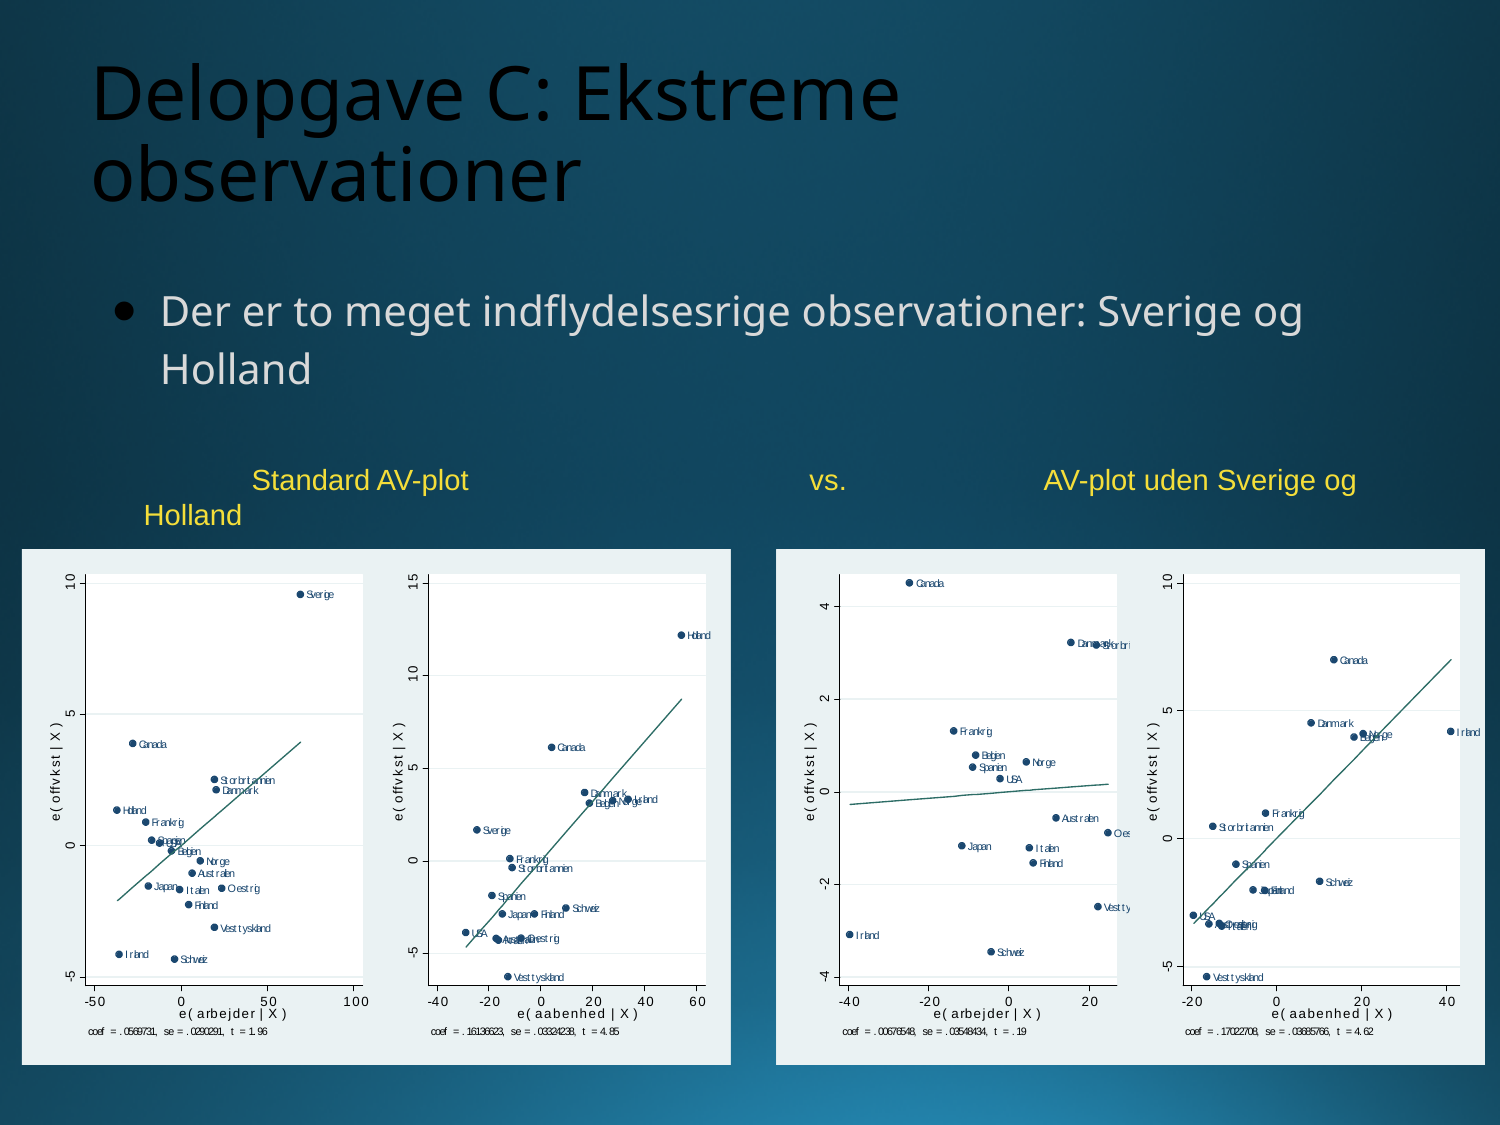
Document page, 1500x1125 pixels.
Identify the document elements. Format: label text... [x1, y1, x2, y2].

title Delopgave C: Ekstreme observationer [75, 45, 1425, 233]
picture [0, 0, 1500, 1125]
list Der er to meget indflydelsesrige observationer: Sverige og Holland [75, 262, 1425, 1078]
text_box Standard AV-plot vs. AV-plot uden Sverige og Holland [53, 445, 1408, 497]
